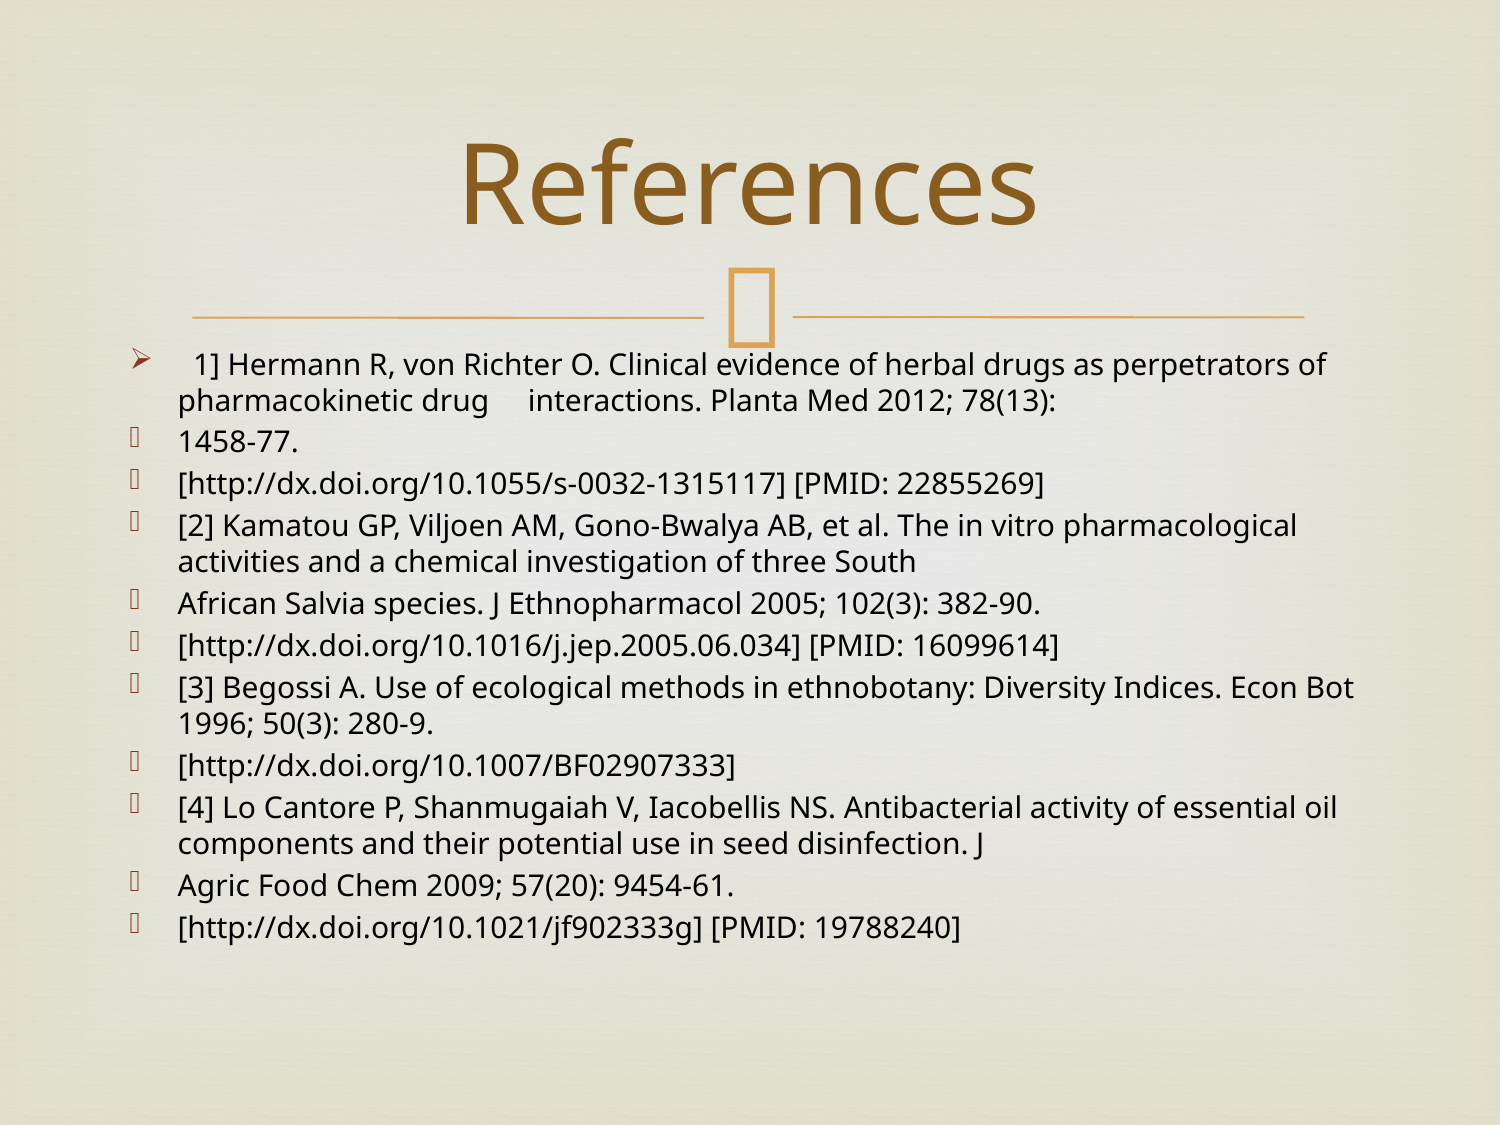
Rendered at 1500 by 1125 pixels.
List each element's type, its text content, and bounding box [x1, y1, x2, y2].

list 1] Hermann R, von Richter O. Clinical evidence of herbal drugs as perpetrators of pharmacokinetic drug interactions. Planta Med 2012; 78(13): 1458-77. [http://dx.doi.org/10.1055/s-0032-1315117] [PMID: 22855269] [2] Kamatou GP, Viljoen AM, Gono-Bwalya AB, et al. The in vitro pharmacological activities and a chemical investigation of three South African Salvia species. J Ethnopharmacol 2005; 102(3): 382-90. [http://dx.doi.org/10.1016/j.jep.2005.06.034] [PMID: 16099614] [3] Begossi A. Use of ecological methods in ethnobotany: Diversity Indices. Econ Bot 1996; 50(3): 280-9. [http://dx.doi.org/10.1007/BF02907333] [4] Lo Cantore P, Shanmugaiah V, Iacobellis NS. Antibacterial activity of essential oil components and their potential use in seed disinfection. J Agric Food Chem 2009; 57(20): 9454-61. [http://dx.doi.org/10.1021/jf902333g] [PMID: 19788240] [114, 337, 1386, 1005]
title References [112, 93, 1386, 267]
